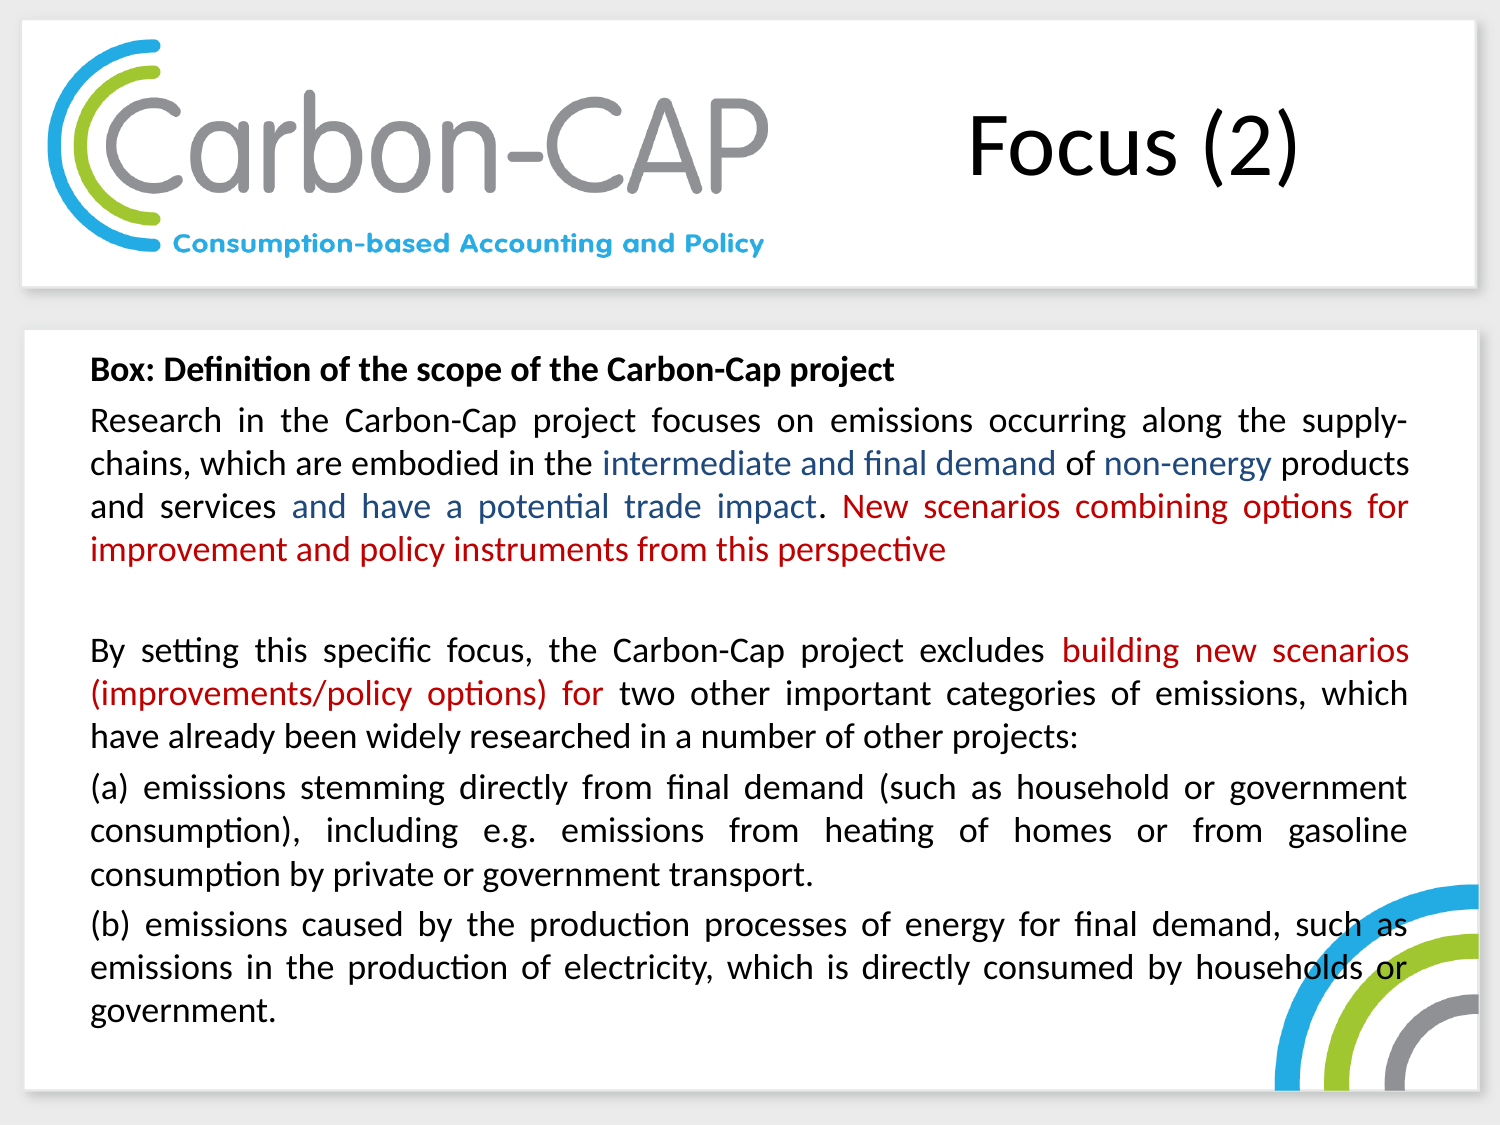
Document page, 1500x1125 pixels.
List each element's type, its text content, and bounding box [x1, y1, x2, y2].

title Focus (2) [844, 45, 1425, 233]
list Box: Definition of the scope of the Carbon-Cap project Research in the Carbon-Cap project focuses on emissions occurring along the supply-chains, which are embodied in the intermediate and final demand of non-energy products and services and have a potential trade impact. New scenarios combining options for improvement and policy instruments from this perspective By setting this specific focus, the Carbon-Cap project excludes building new scenarios (improvements/policy options) for two other important categories of emissions, which have already been widely researched in a number of other projects: (a) emissions stemming directly from final demand (such as household or government consumption), including e.g. emissions from heating of homes or from gasoline consumption by private or government transport. (b) emissions caused by the production processes of energy for final demand, such as emissions in the production of electricity, which is directly consumed by households or government. [75, 338, 1425, 1047]
picture [0, 0, 1500, 1125]
